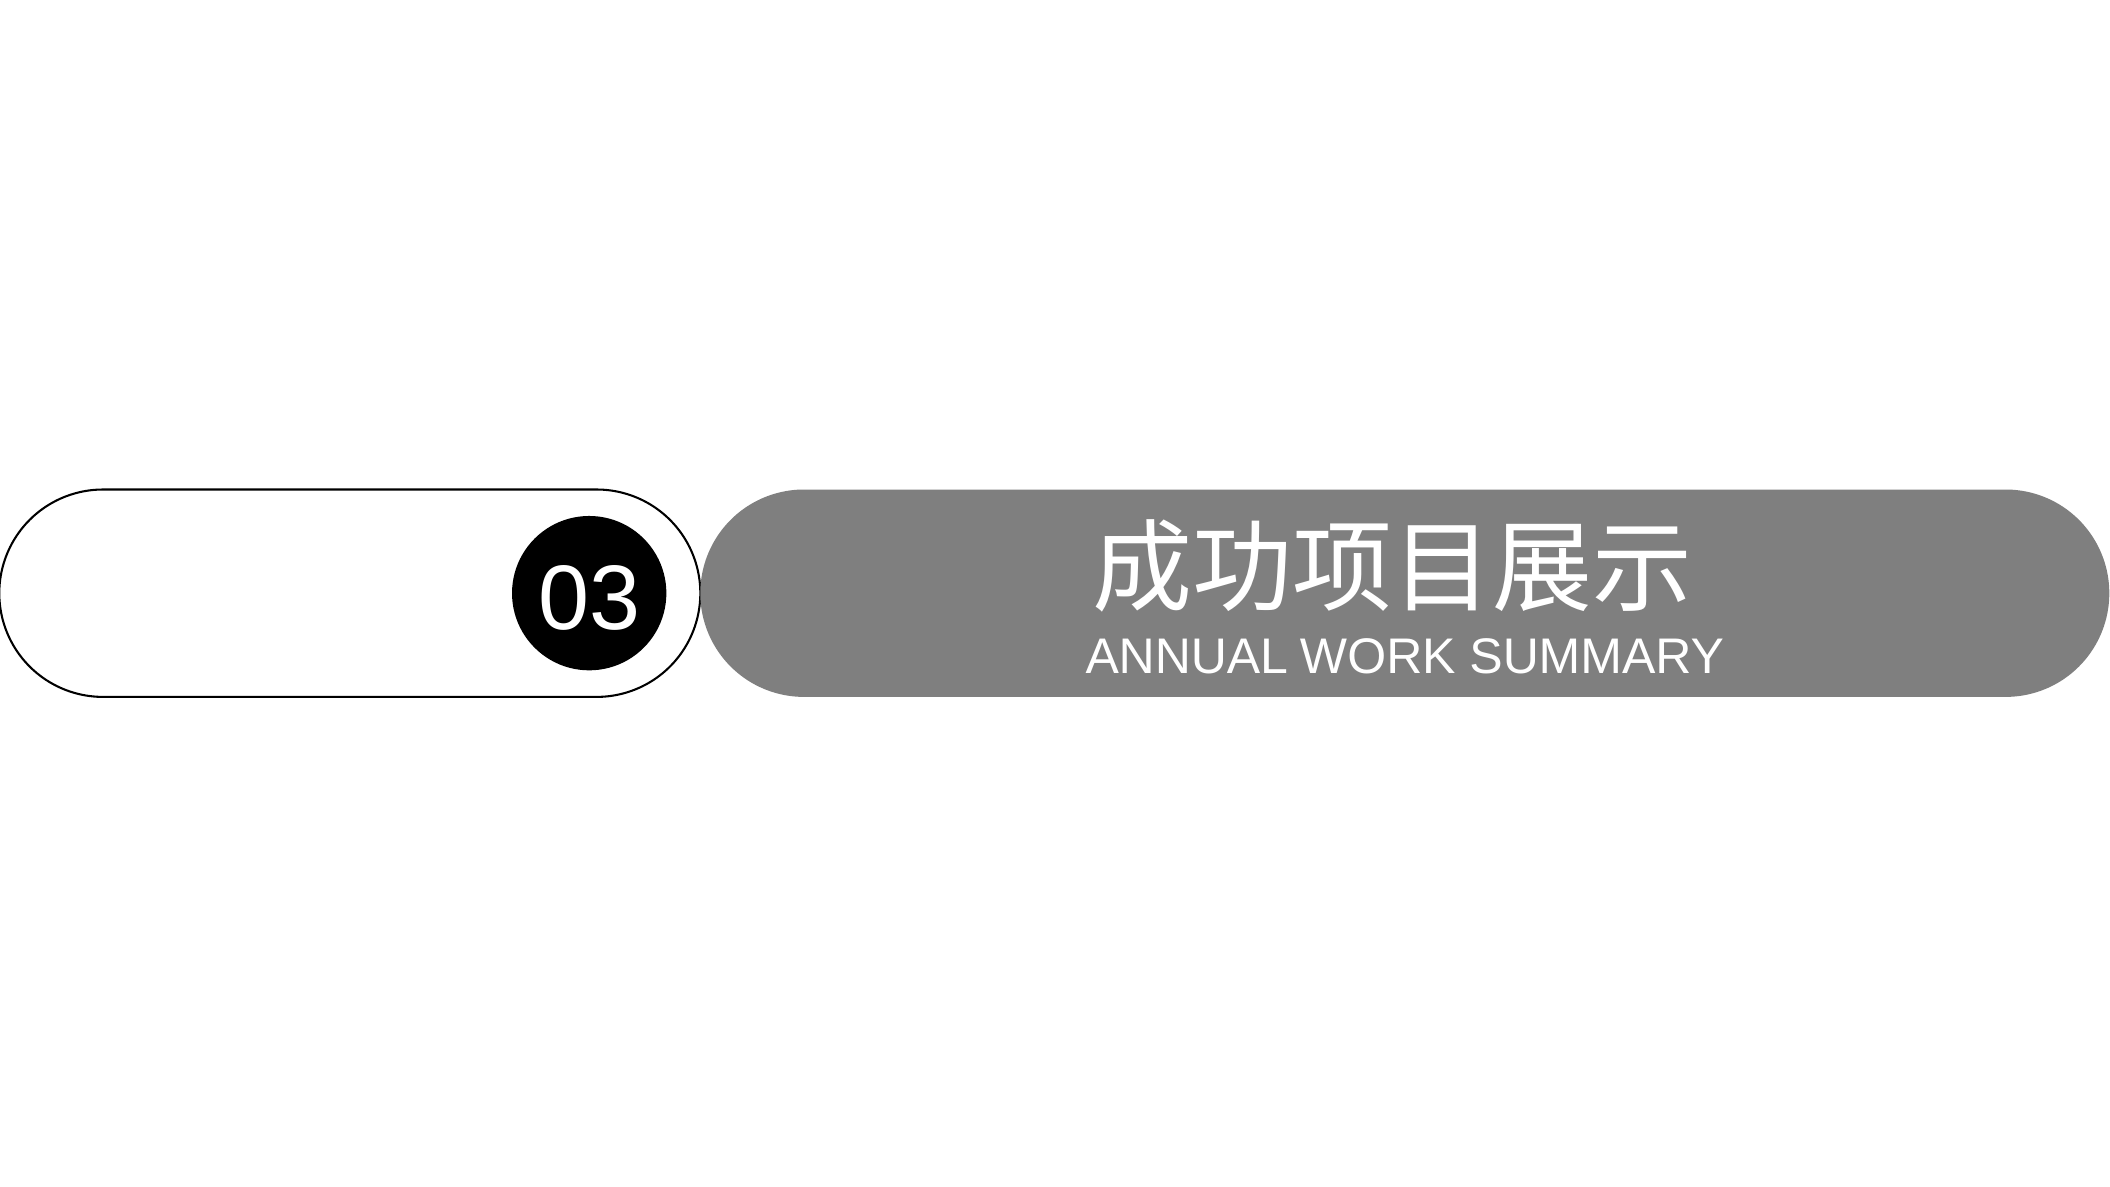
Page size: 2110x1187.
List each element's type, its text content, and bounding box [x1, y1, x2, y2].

text_box [699, 488, 2110, 698]
text_box 03 [510, 514, 668, 672]
text_box [0, 488, 700, 698]
